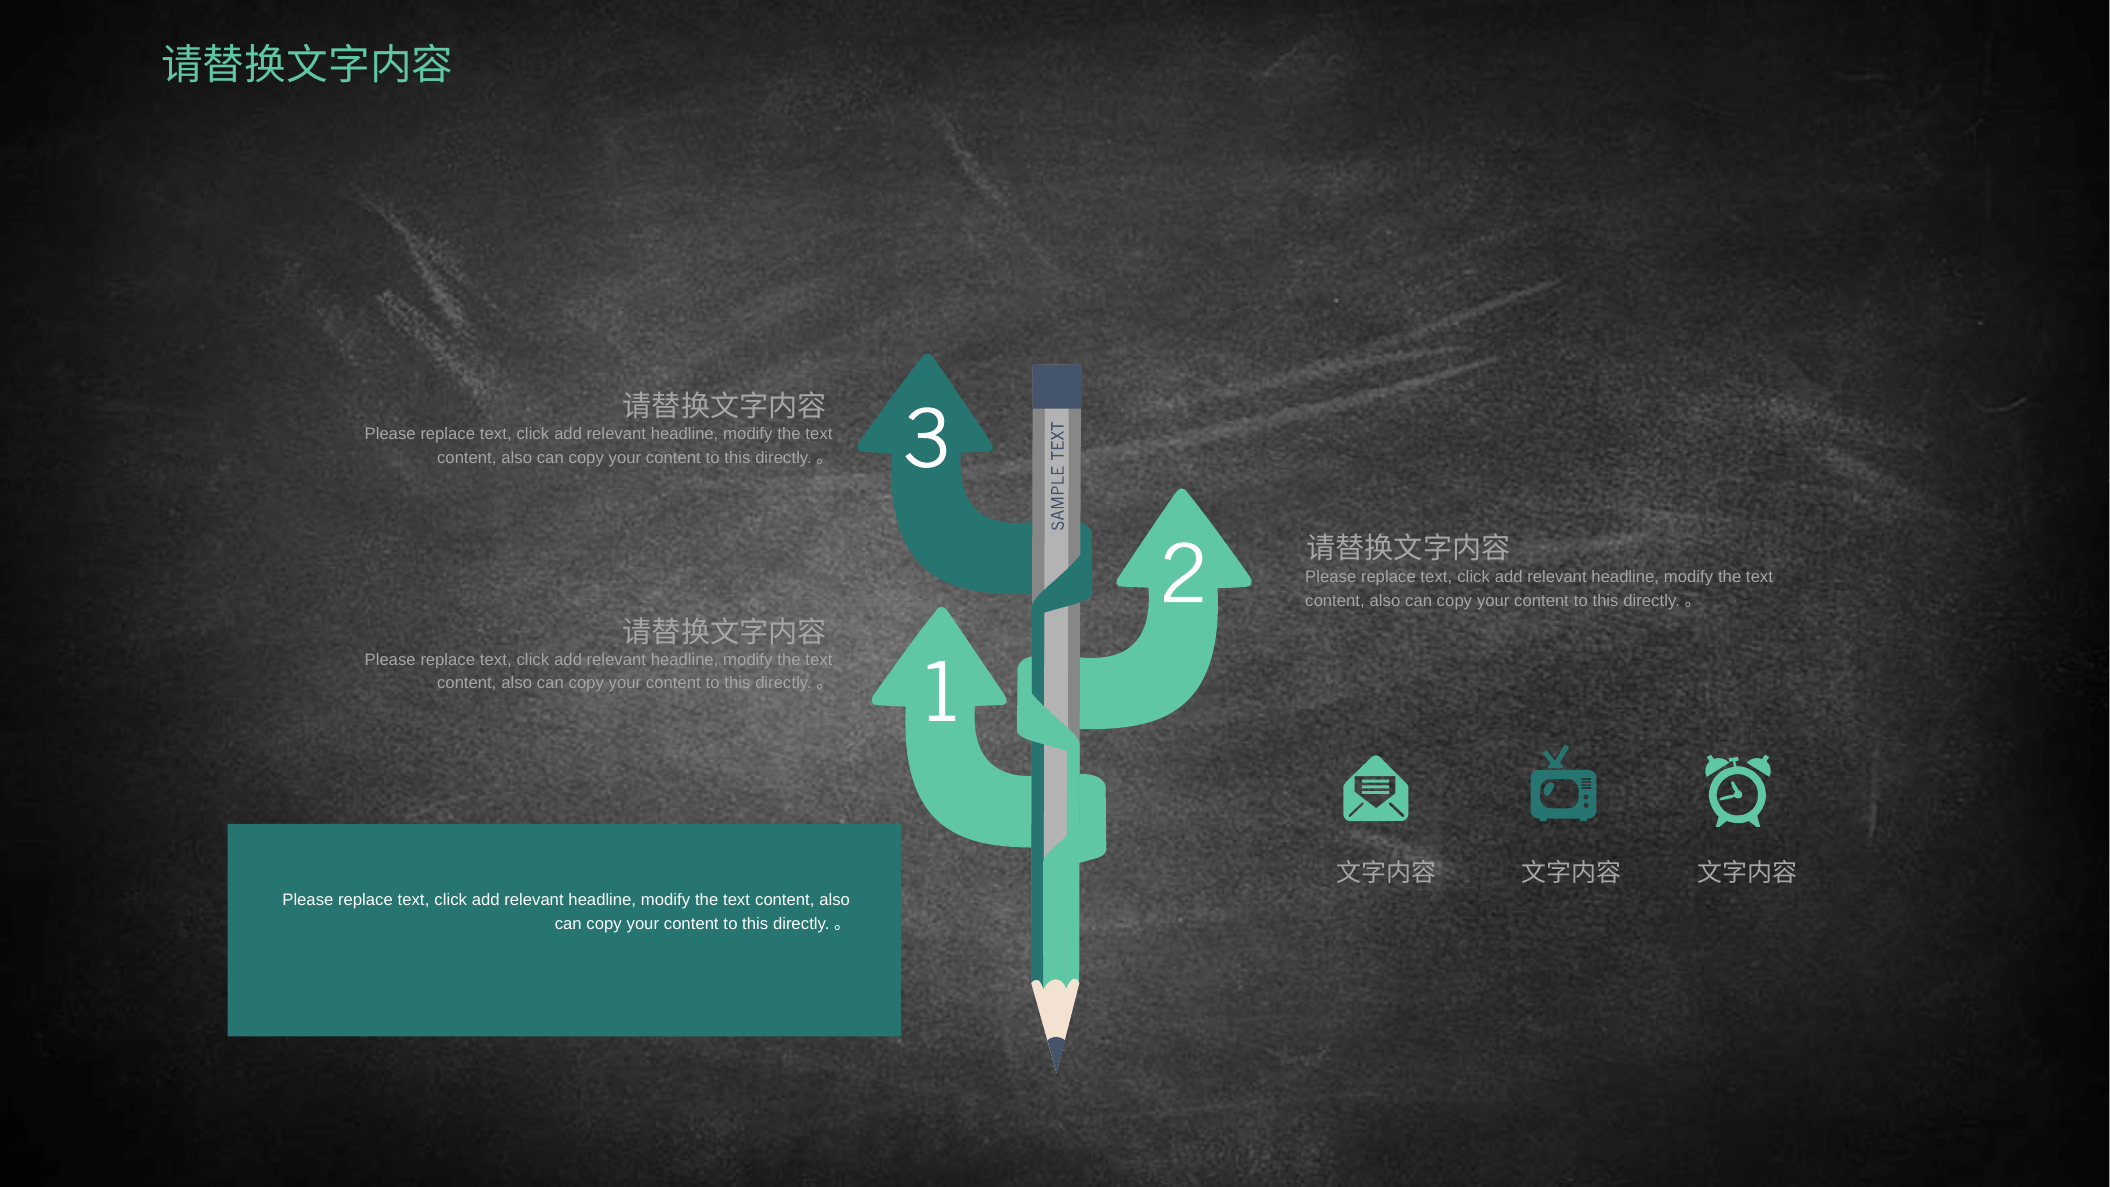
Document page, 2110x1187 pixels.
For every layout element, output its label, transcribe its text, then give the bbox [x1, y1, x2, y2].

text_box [323, 598, 848, 699]
text_box [1705, 754, 1766, 827]
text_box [1290, 514, 1816, 617]
text_box [1530, 744, 1597, 822]
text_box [854, 350, 1255, 1073]
text_box 请替换文字内容 [145, 22, 500, 94]
text_box 文字内容 [1678, 842, 1816, 894]
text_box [227, 823, 902, 1037]
text_box 文字内容 [1317, 842, 1455, 894]
text_box [1343, 755, 1409, 822]
text_box [1746, 754, 1771, 777]
text_box 文字内容 [1503, 842, 1640, 894]
picture [0, 0, 2110, 1187]
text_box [323, 372, 848, 474]
